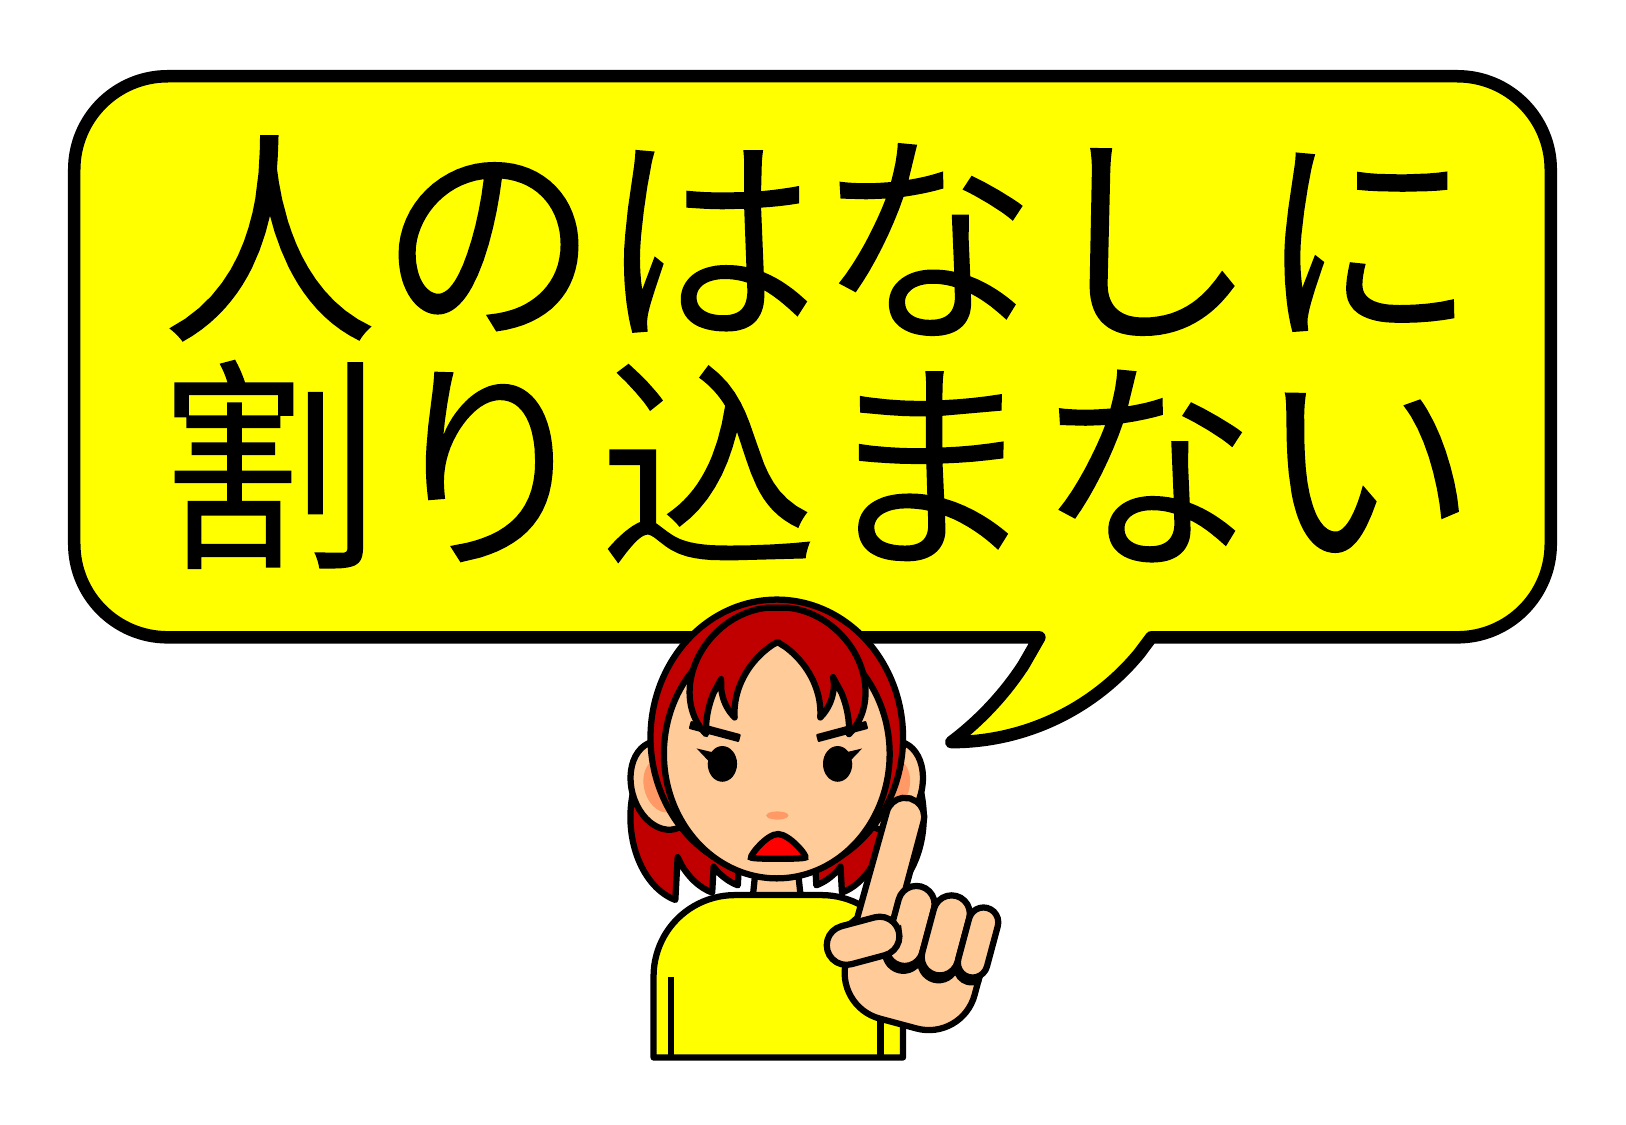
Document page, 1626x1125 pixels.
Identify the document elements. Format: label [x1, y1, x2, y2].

text_box [630, 599, 999, 1058]
text_box [72, 74, 1553, 739]
